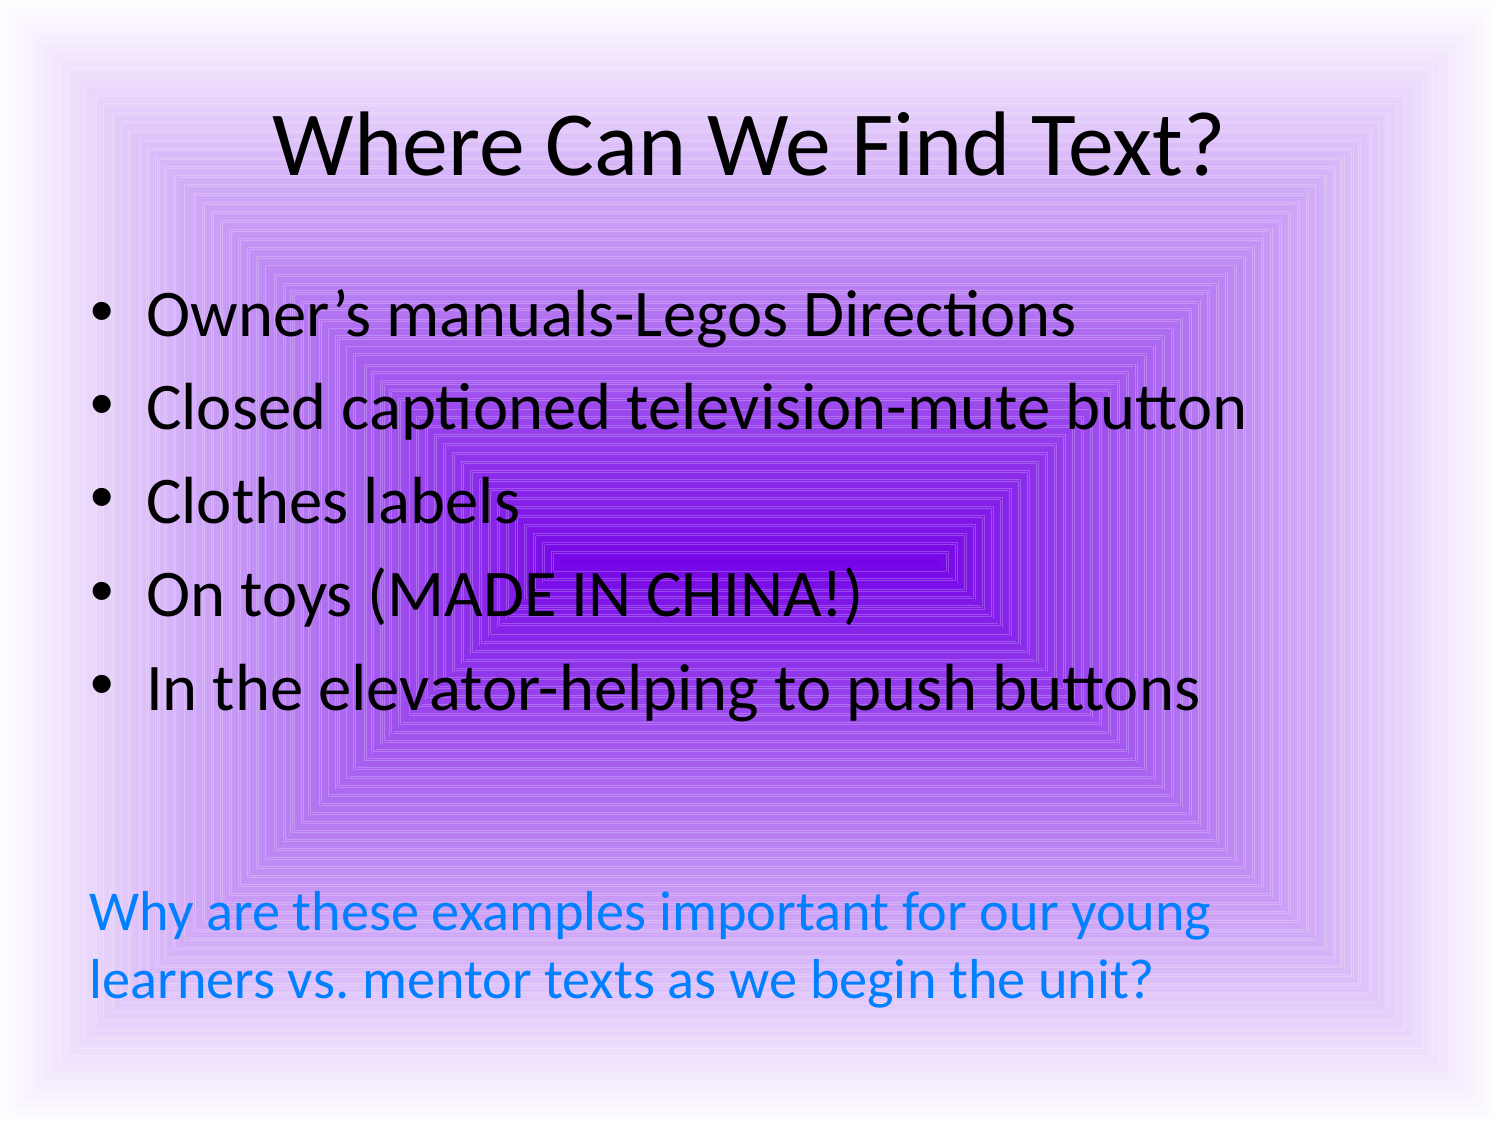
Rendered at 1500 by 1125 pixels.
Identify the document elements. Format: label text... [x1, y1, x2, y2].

title Where Can We Find Text? [75, 45, 1425, 233]
text_box Why are these examples important for our young learners vs. mentor texts as we begin the unit? [75, 866, 1385, 1017]
list Owner’s manuals-Legos Directions Closed captioned television-mute button Clothes labels On toys (MADE IN CHINA!) In the elevator-helping to push buttons [75, 262, 1425, 800]
